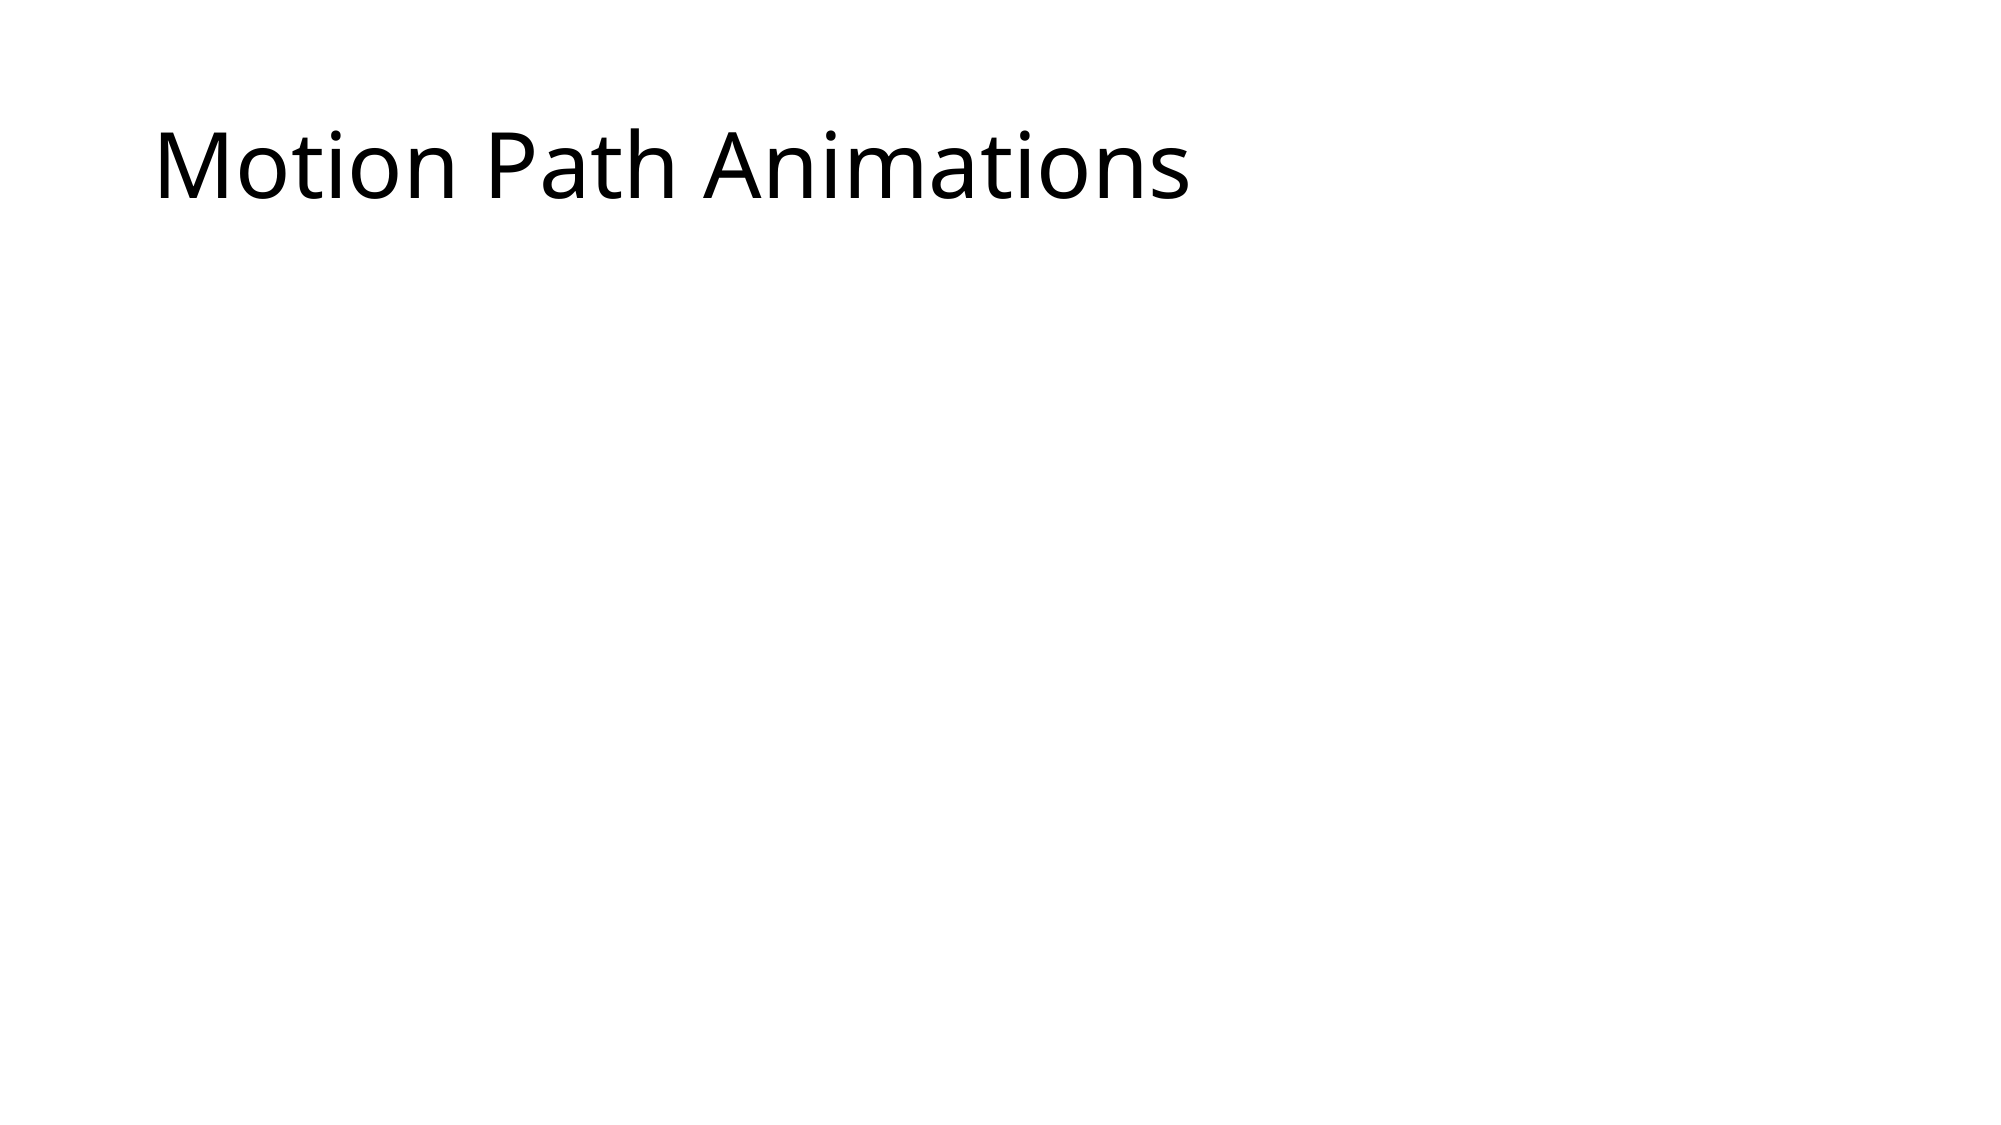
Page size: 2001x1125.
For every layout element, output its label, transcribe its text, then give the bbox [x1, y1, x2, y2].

title Motion Path Animations [137, 59, 1863, 278]
